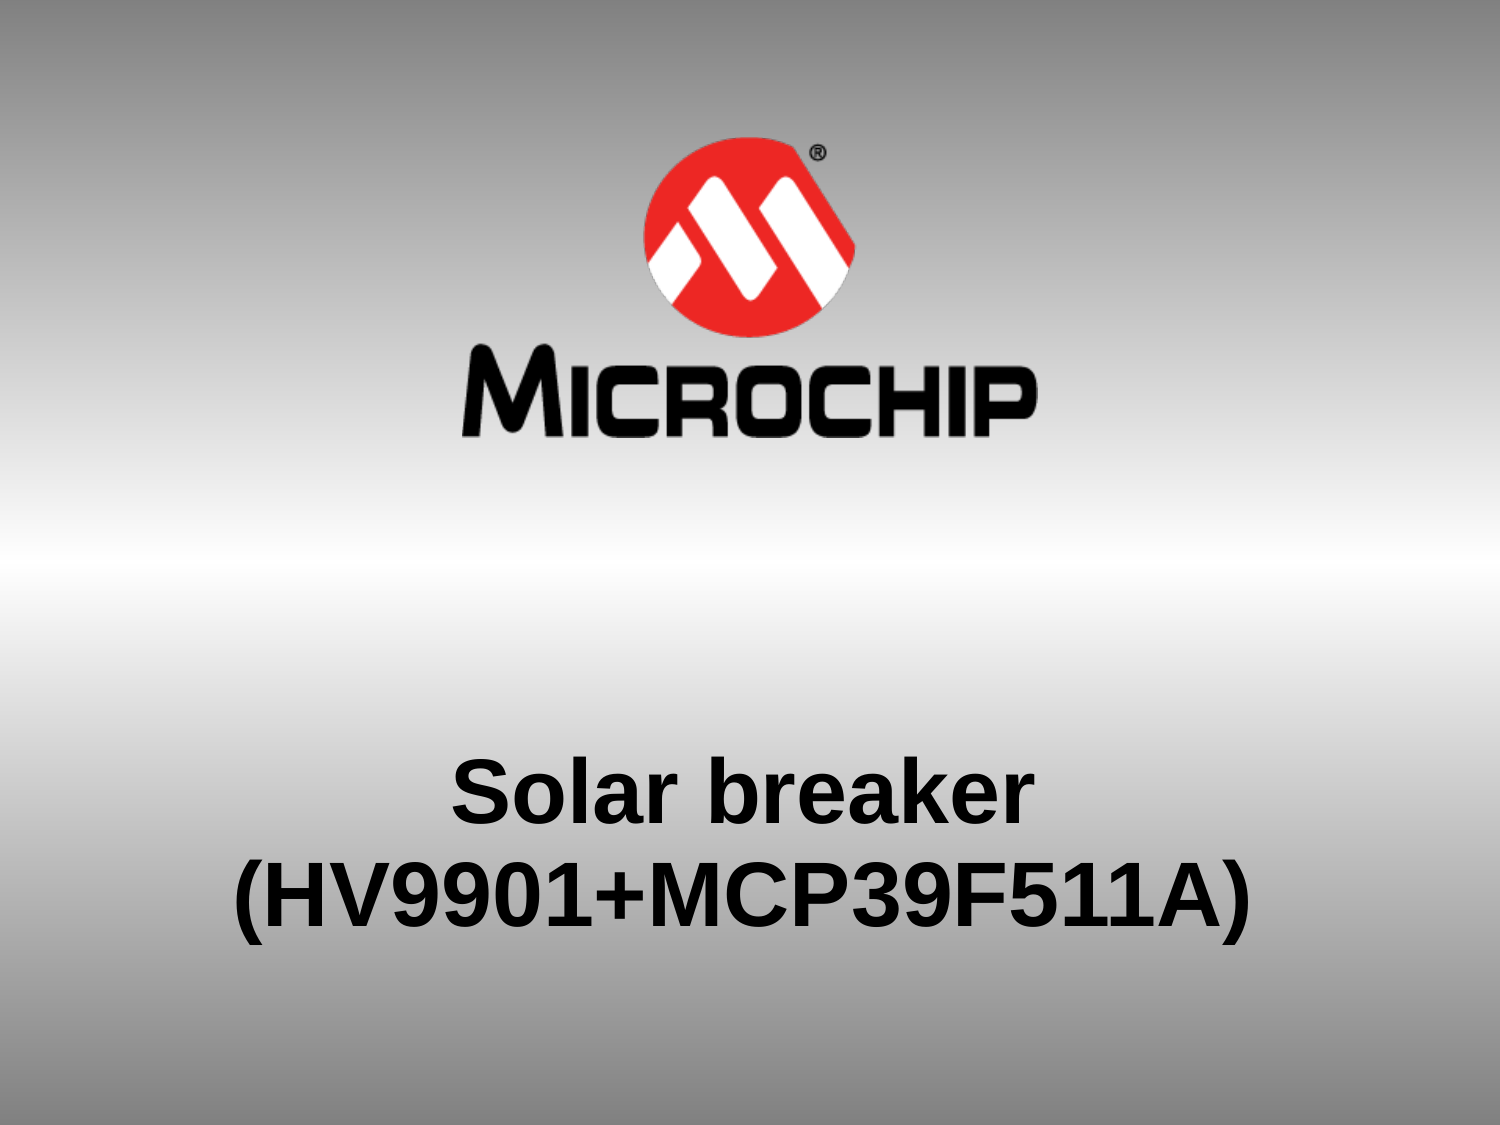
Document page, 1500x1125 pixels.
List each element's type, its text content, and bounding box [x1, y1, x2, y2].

picture [462, 137, 1038, 438]
text_box Solar breaker (HV9901+MCP39F511A) [62, 549, 1425, 1053]
